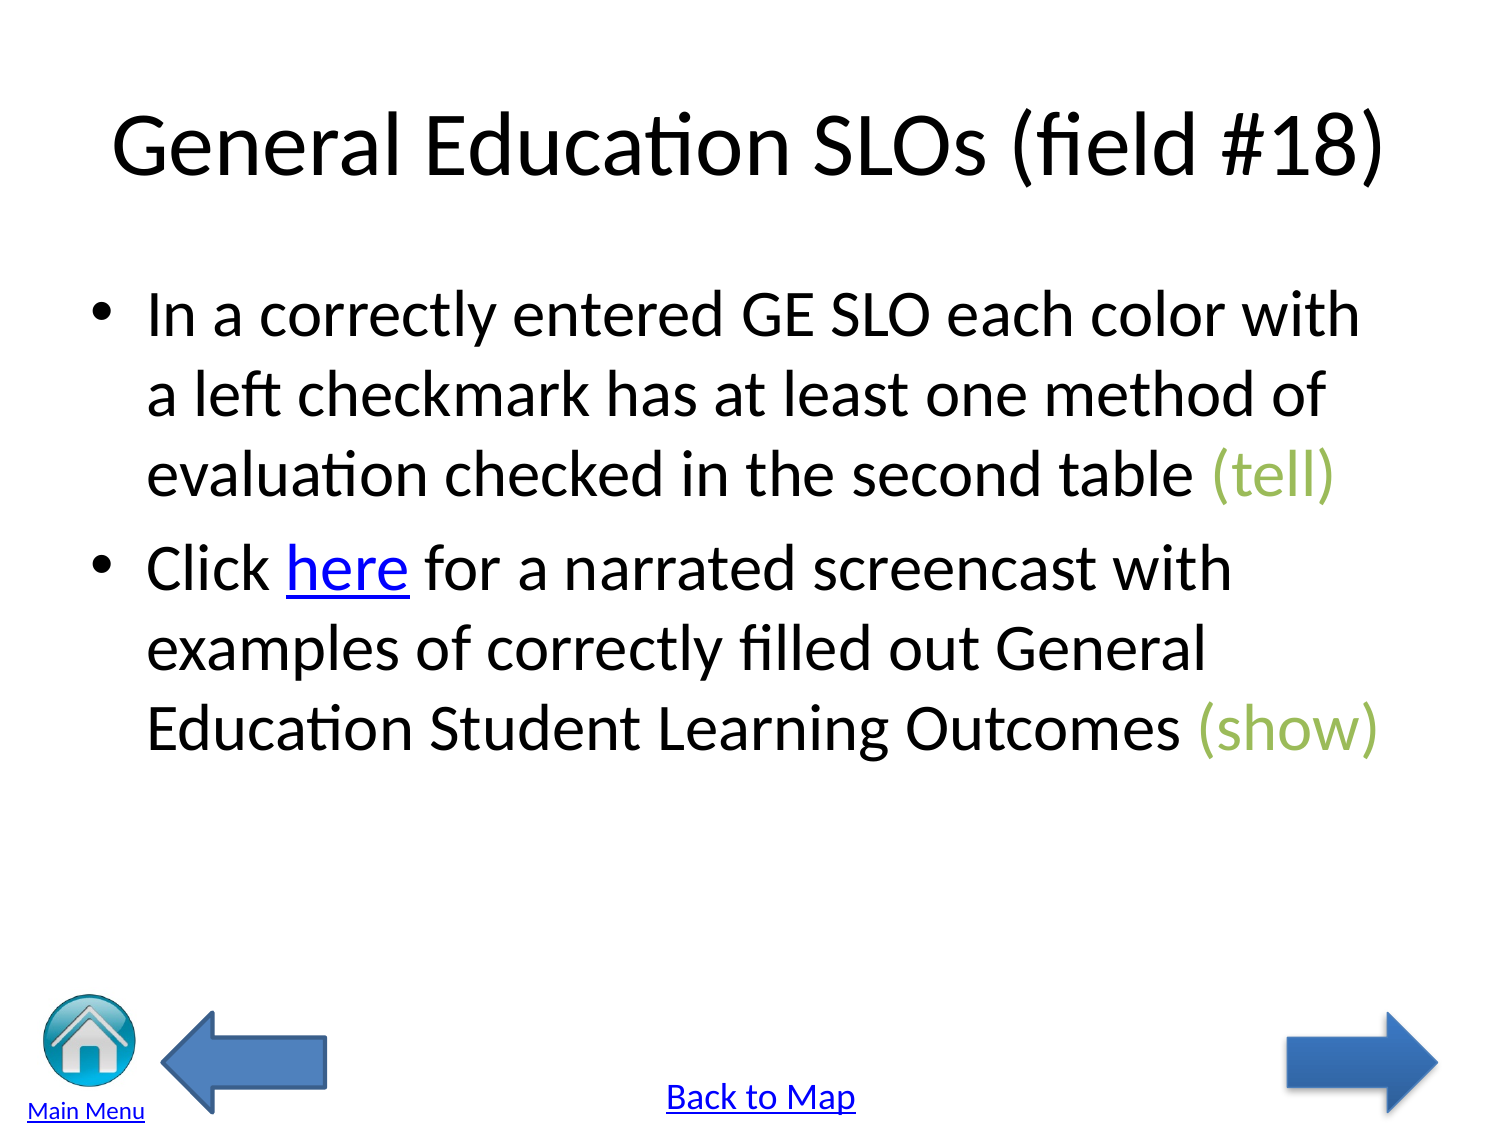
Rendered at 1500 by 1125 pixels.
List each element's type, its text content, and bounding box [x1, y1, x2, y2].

title General Education SLOs (field #18) [75, 45, 1425, 233]
text_box Back to Map [651, 1064, 871, 1125]
list In a correctly entered GE SLO each color with a left checkmark has at least one method of evaluation checked in the second table (tell) Click here for a narrated screencast with examples of correctly filled out General Education Student Learning Outcomes (show) [75, 262, 1425, 1005]
picture [37, 987, 141, 1091]
